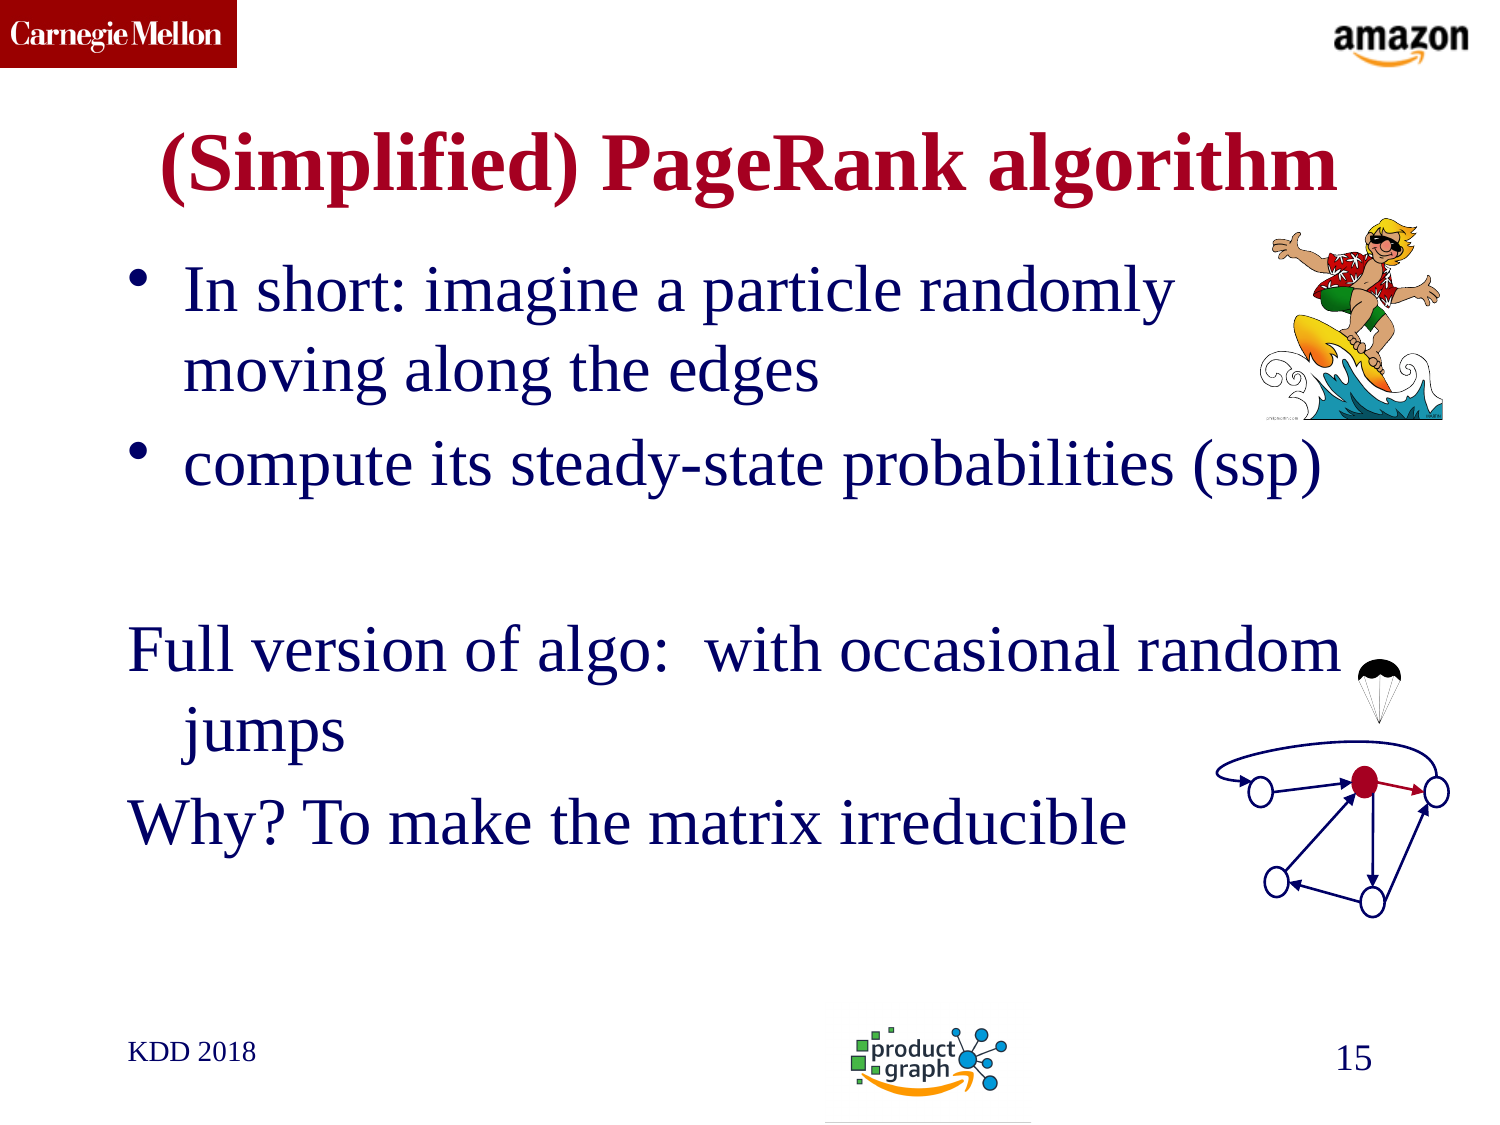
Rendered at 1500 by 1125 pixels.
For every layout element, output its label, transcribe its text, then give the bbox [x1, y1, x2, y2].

picture [1322, 4, 1484, 88]
list In short: imagine a particle randomly moving along the edges compute its steady-state probabilities (ssp) Full version of algo: with occasional random jumps Why? To make the matrix irreducible [112, 237, 1388, 1001]
slide_number KDD 2018 [112, 1024, 426, 1101]
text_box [1248, 766, 1449, 918]
slide_number 15 [1074, 1024, 1388, 1101]
picture [1358, 659, 1401, 724]
title (Simplified) PageRank algorithm [112, 99, 1388, 213]
picture [1256, 212, 1449, 425]
picture [0, 0, 237, 68]
